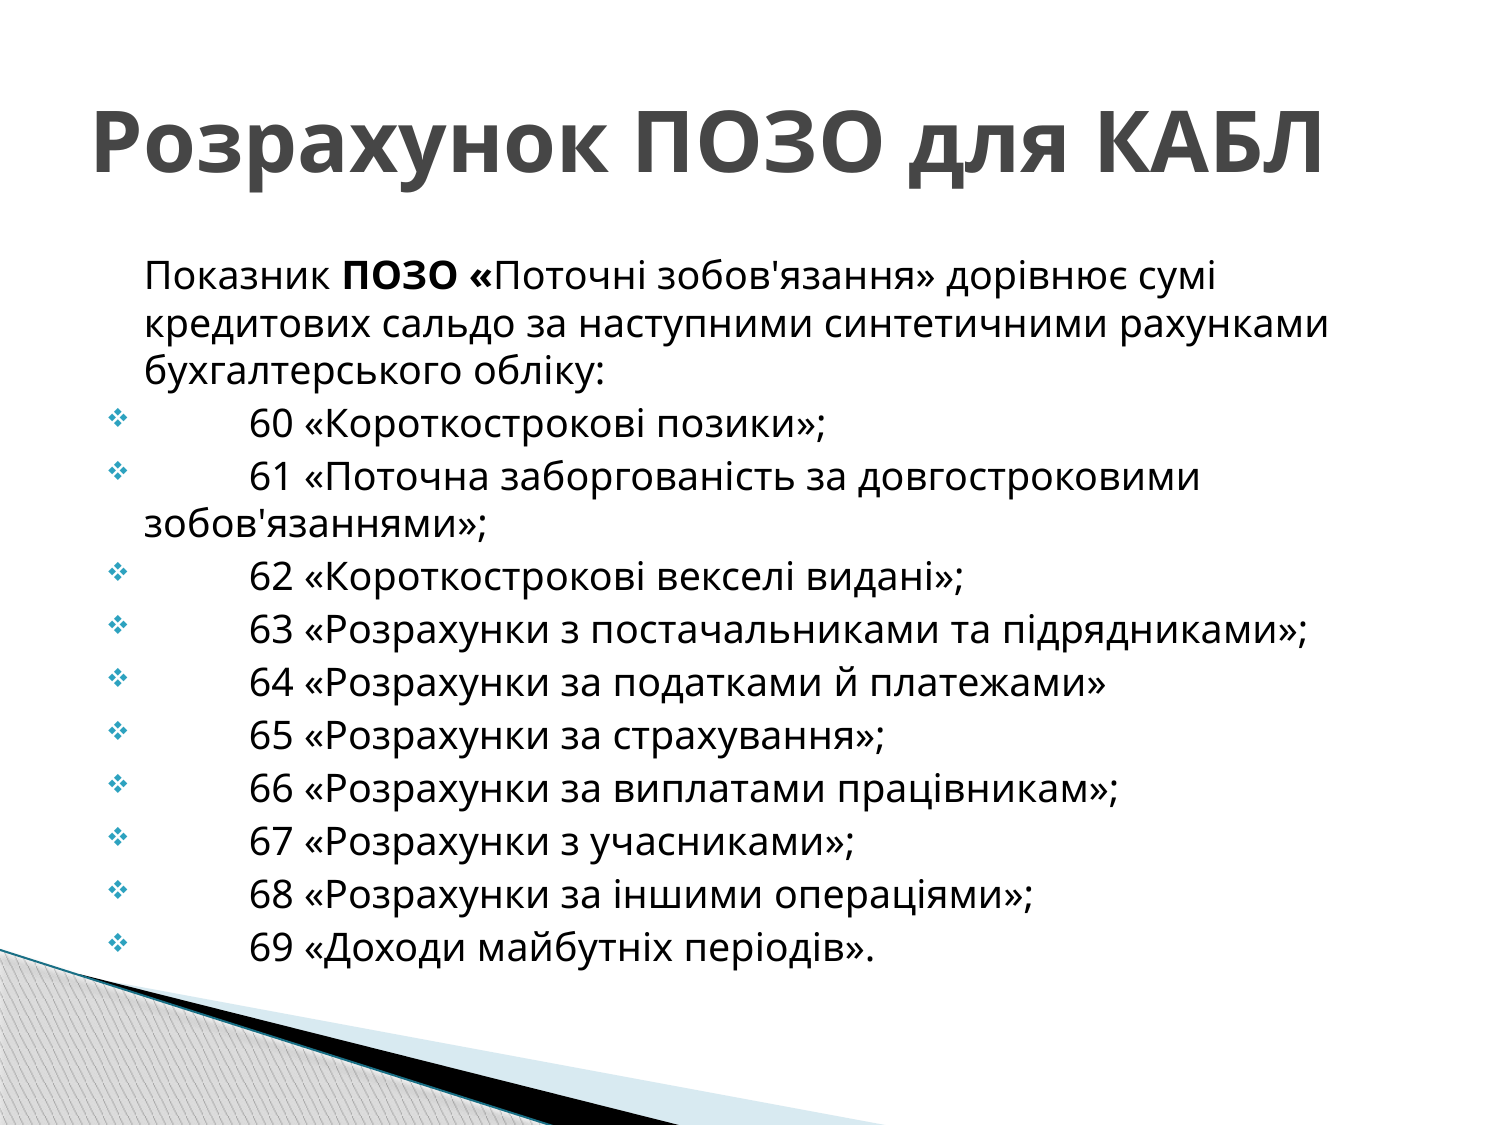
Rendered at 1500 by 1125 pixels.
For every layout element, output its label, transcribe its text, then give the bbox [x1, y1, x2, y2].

title Розрахунок ПОЗО для КАБЛ [75, 45, 1425, 233]
list Показник ПОЗО «Поточні зобов'язання» дорівнює сумі кредитових сальдо за наступними синтетичними рахунками бухгалтерського обліку: 60 «Короткострокові позики»; 61 «Поточна заборгованість за довгостроковими зобов'язаннями»; 62 «Короткострокові векселі видані»; 63 «Розрахунки з постачальниками та підрядниками»; 64 «Розрахунки за податками й платежами» 65 «Розрахунки за страхування»; 66 «Розрахунки за виплатами працівникам»; 67 «Розрахунки з учасниками»; 68 «Розрахунки за іншими операціями»; 69 «Доходи майбутніх періодів». [75, 243, 1425, 986]
